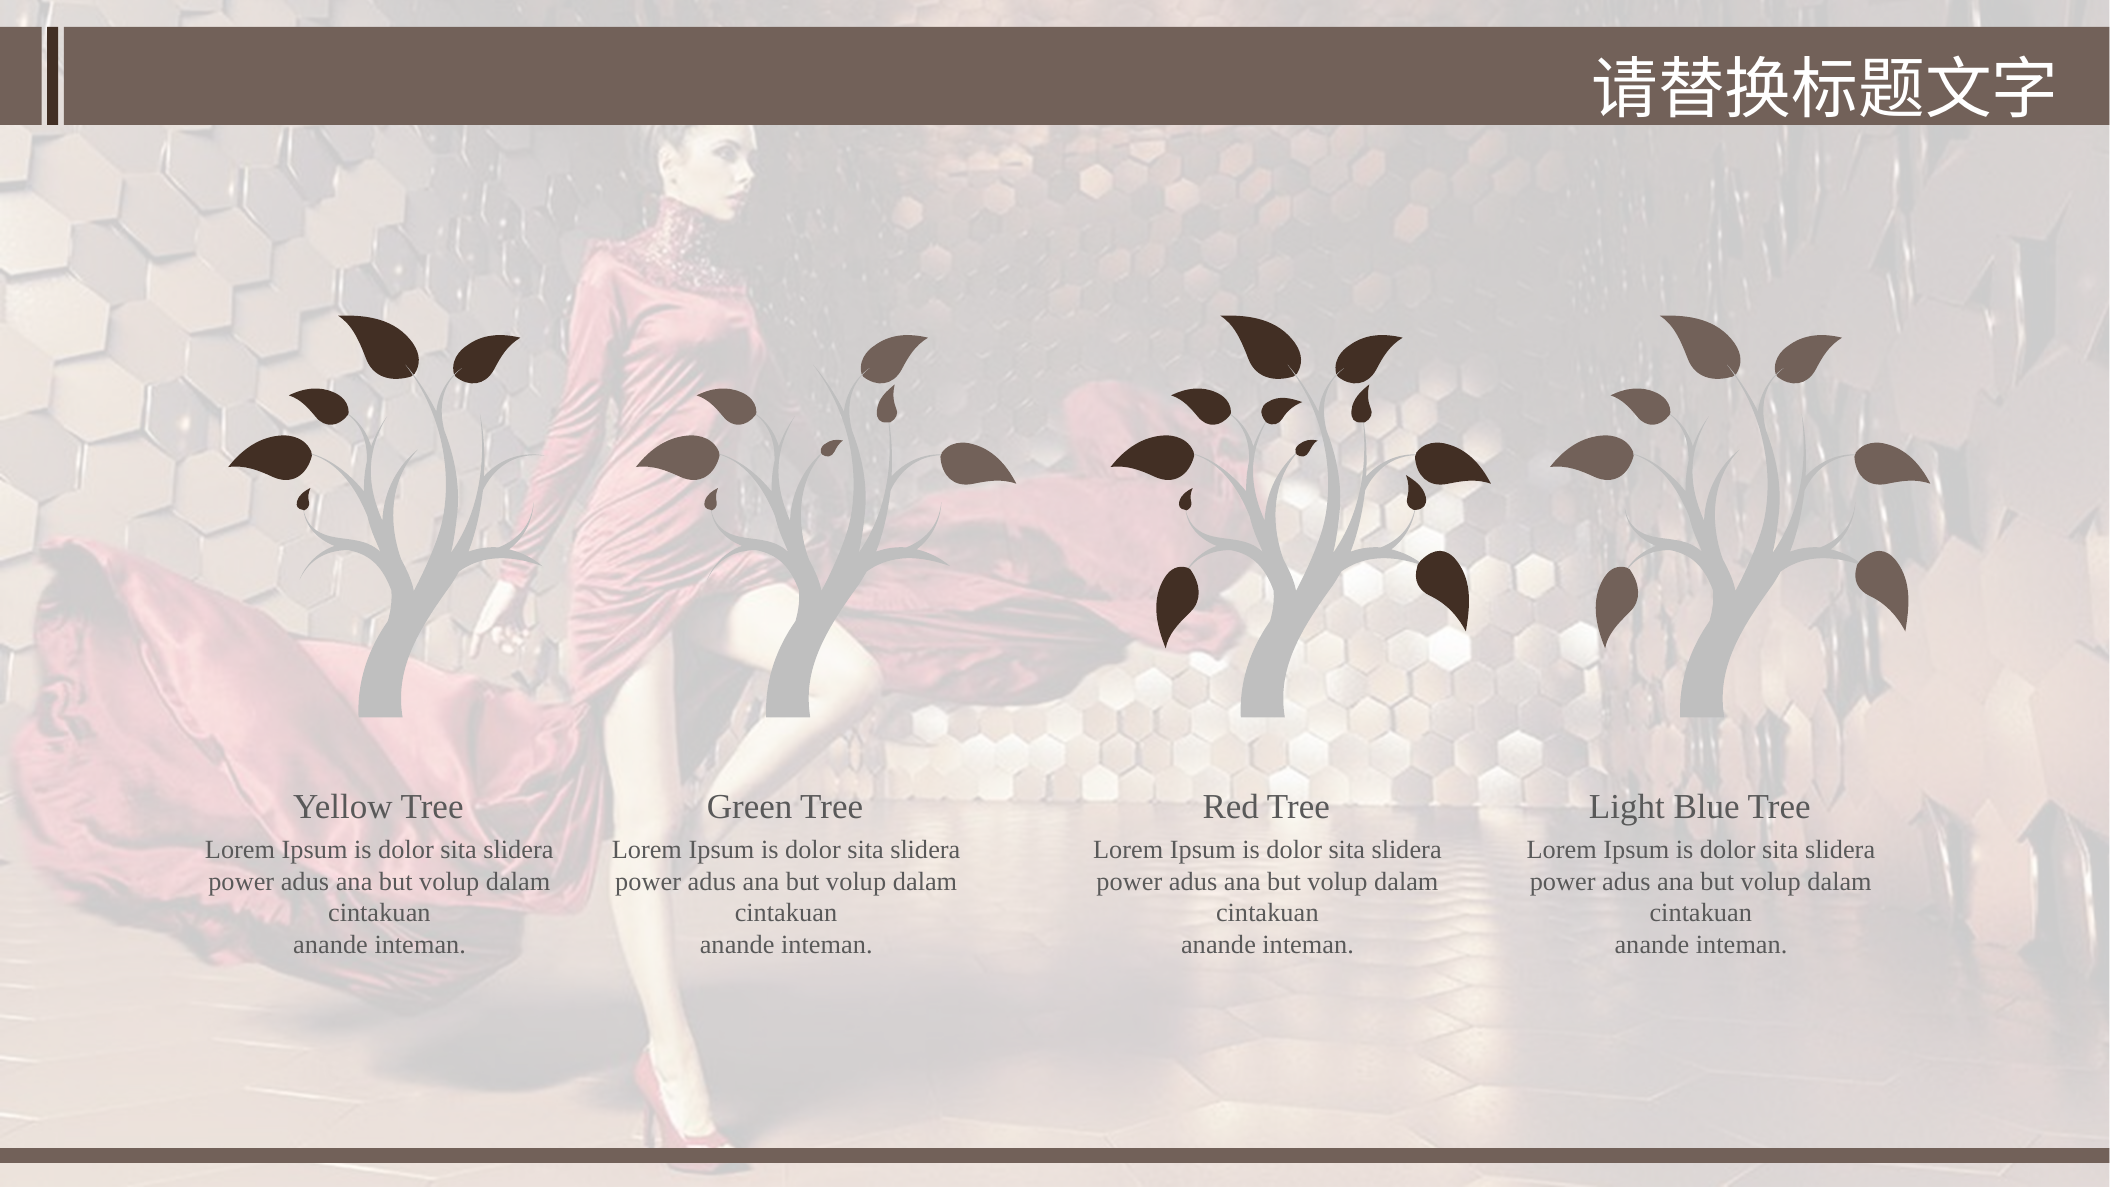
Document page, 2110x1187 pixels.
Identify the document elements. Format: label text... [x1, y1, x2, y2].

text_box [63, 26, 2110, 126]
text_box [0, 26, 43, 126]
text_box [1549, 314, 1931, 718]
text_box [0, 1147, 2110, 1164]
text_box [580, 775, 992, 968]
text_box [46, 26, 59, 126]
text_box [1110, 314, 1491, 718]
text_box 请替换标题文字 [1576, 37, 2074, 133]
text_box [174, 775, 580, 968]
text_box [1495, 775, 1907, 968]
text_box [228, 314, 546, 718]
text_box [1062, 775, 1473, 968]
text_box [635, 332, 1017, 718]
